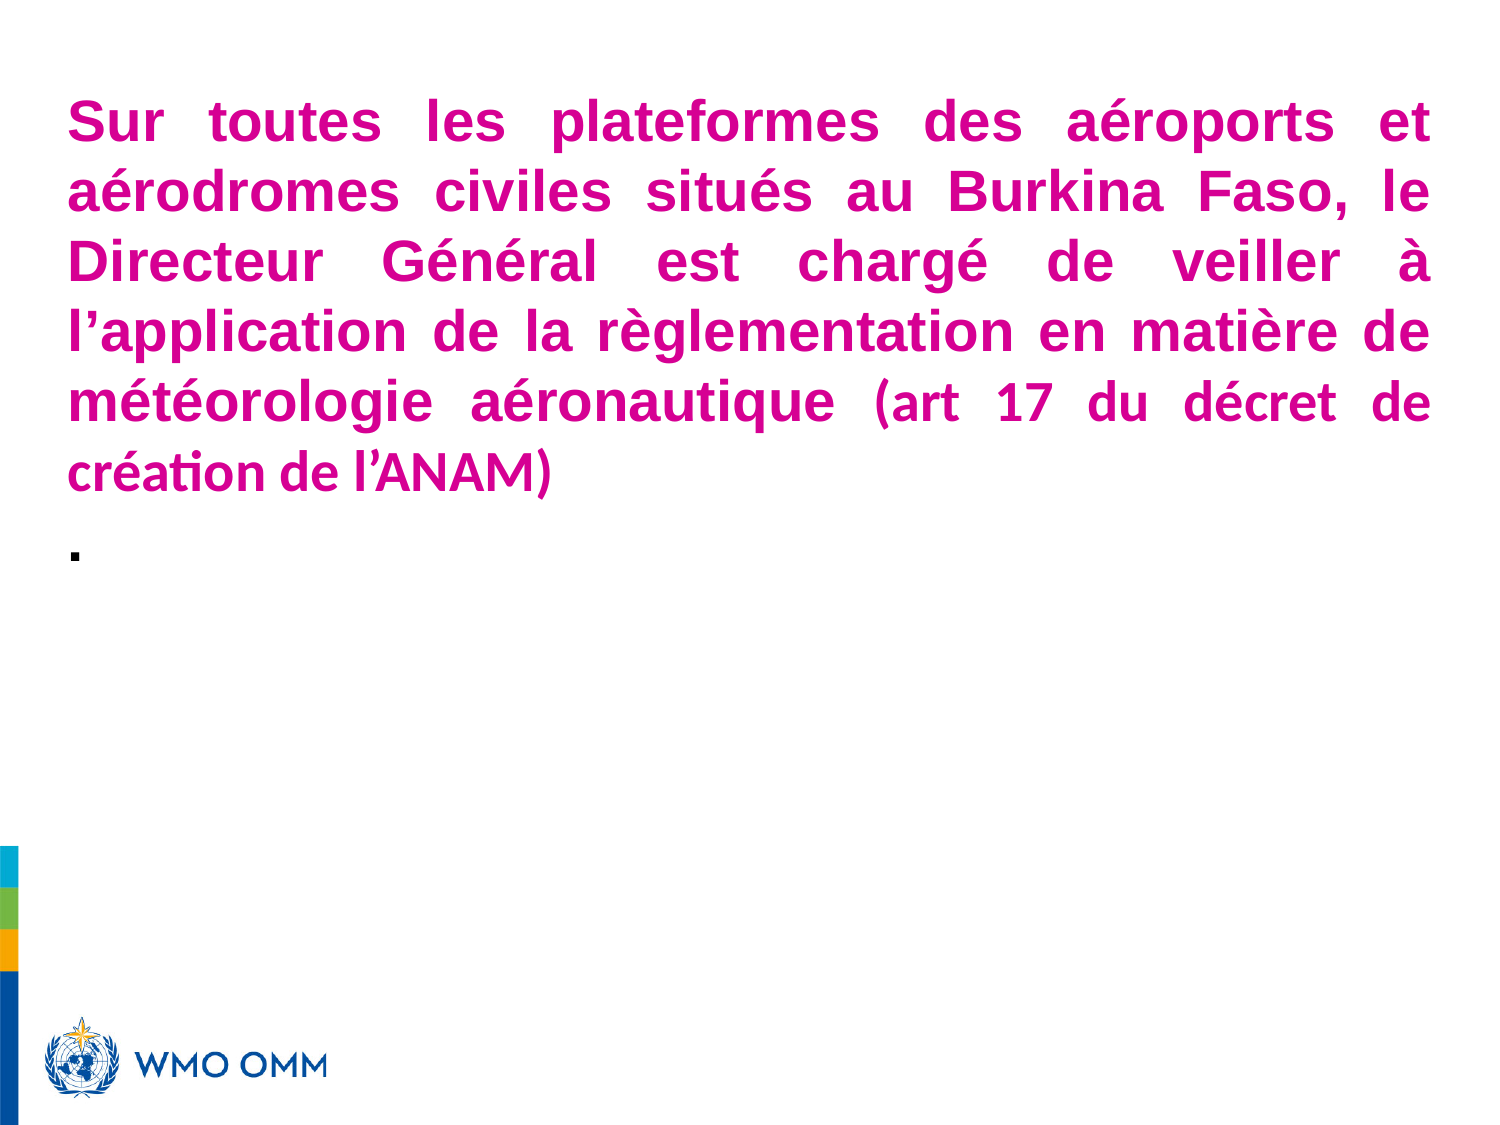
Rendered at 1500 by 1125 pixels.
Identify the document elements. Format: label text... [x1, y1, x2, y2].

text_box Sur toutes les plateformes des aéroports et aérodromes civiles situés au Burkina Faso, le Directeur Général est chargé de veiller à l’application de la règlementation en matière de météorologie aéronautique (art 17 du décret de création de l’ANAM) . [53, 76, 1447, 581]
picture [0, 845, 327, 1125]
